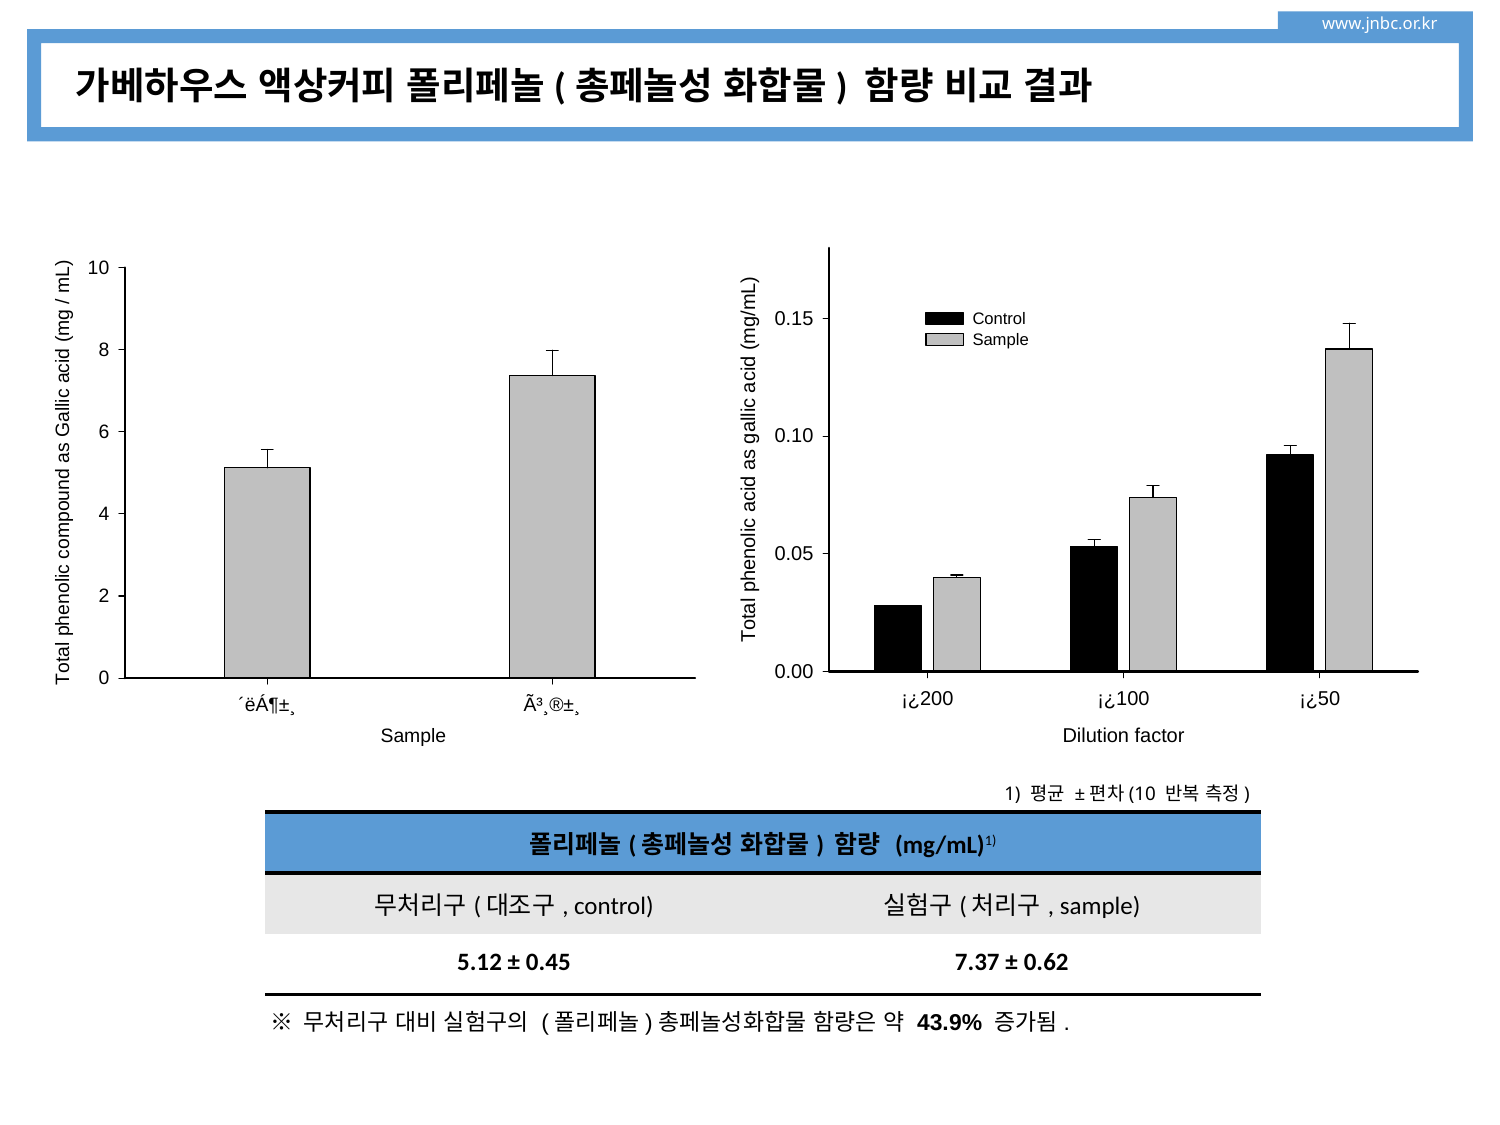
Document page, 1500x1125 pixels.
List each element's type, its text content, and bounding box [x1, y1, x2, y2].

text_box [51, 207, 732, 749]
text_box ※ 무처리구 대비 실험구의 (폴리페놀)총페놀성화합물 함량은 약 43.9% 증가됨. [255, 1000, 1085, 1043]
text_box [27, 11, 1473, 142]
text_box 1) 평균 ±편차(10 반복 측정) [989, 774, 1270, 812]
table_cell 7.37 ± 0.62 [763, 934, 1261, 993]
table_header 폴리페놀(총페놀성 화합물) 함량 (mg/mL)1) [265, 814, 1261, 871]
table_cell 실험구(처리구, sample) [763, 875, 1261, 934]
text_box www.jnbc.or.kr [1307, 5, 1500, 41]
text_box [732, 183, 1475, 753]
table_cell 무처리구(대조구, control) [265, 875, 763, 934]
table_cell 5.12 ± 0.45 [265, 934, 763, 993]
